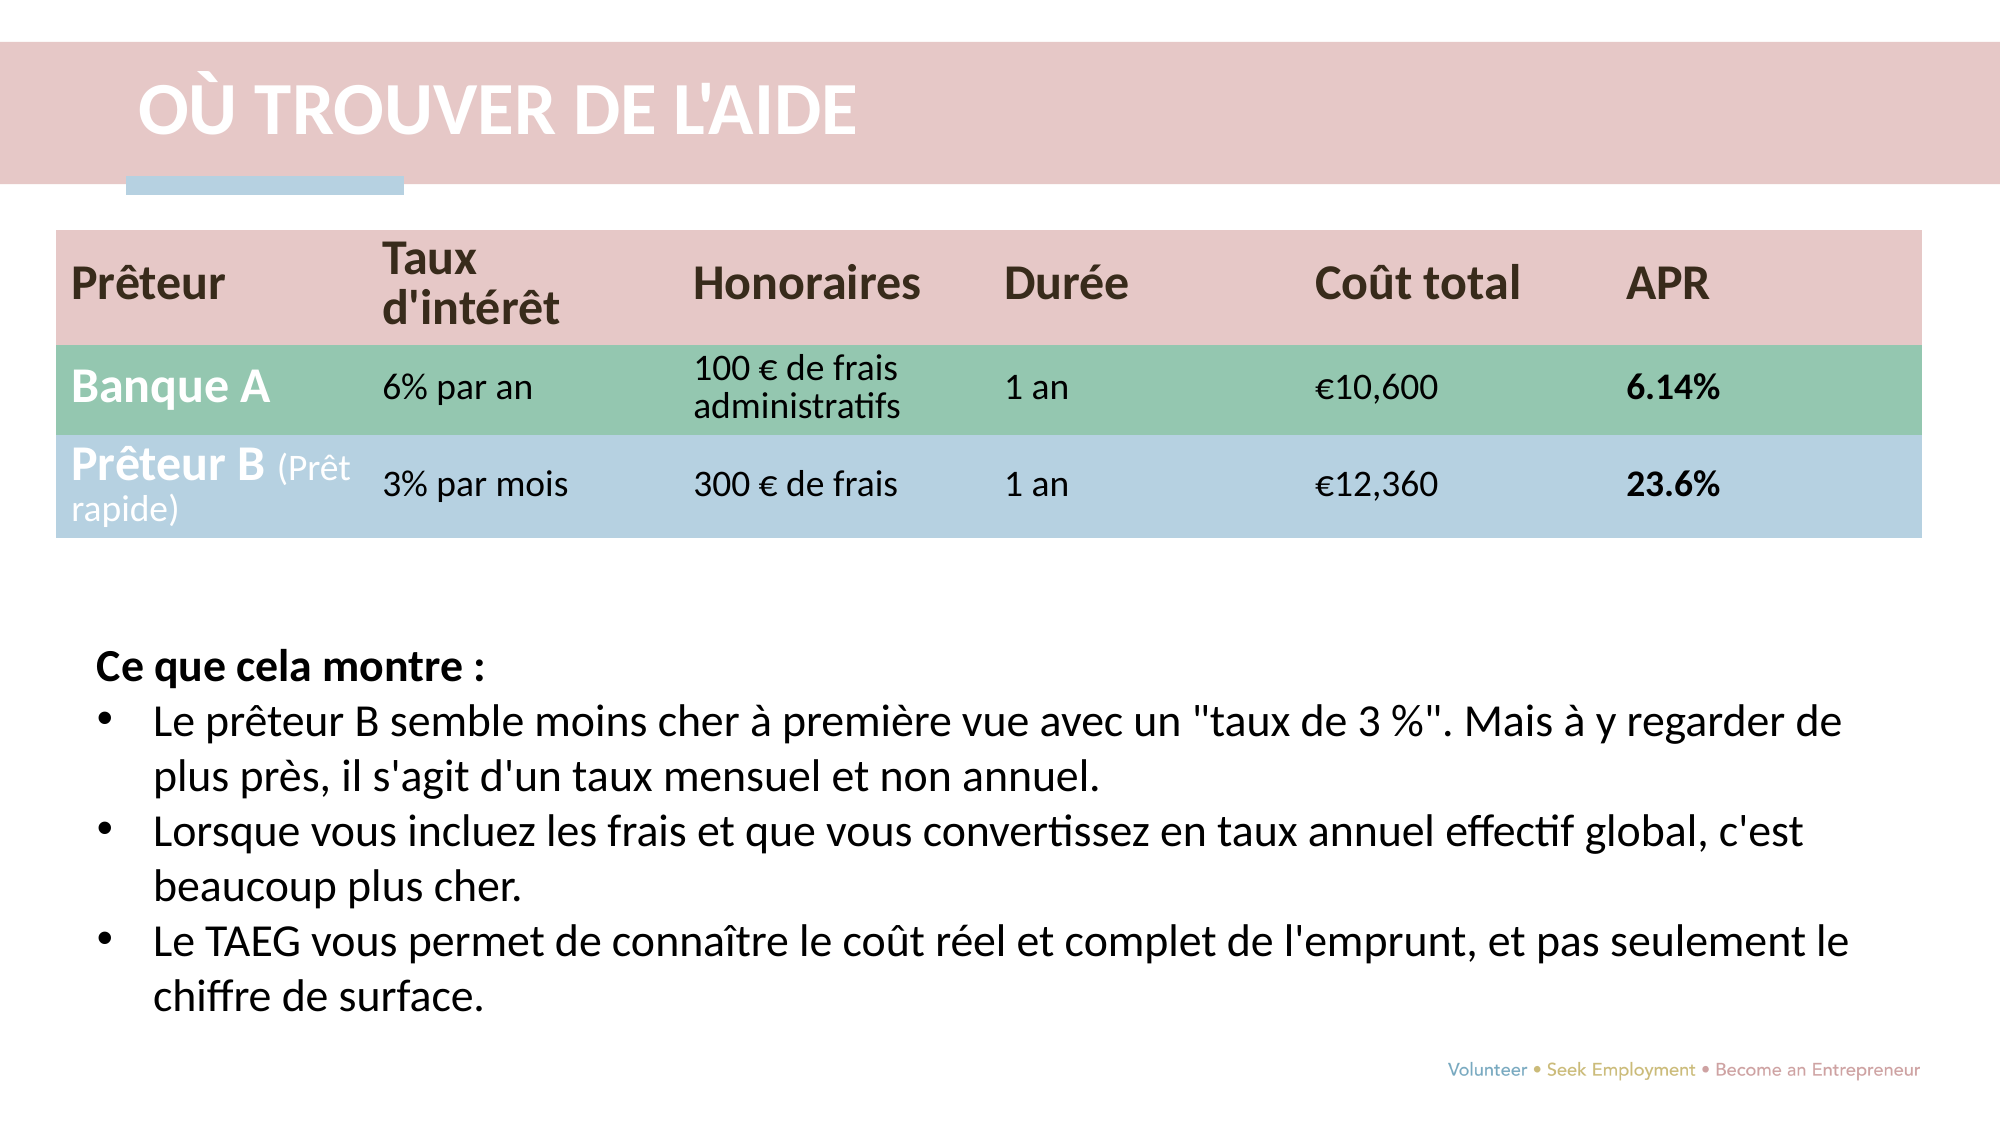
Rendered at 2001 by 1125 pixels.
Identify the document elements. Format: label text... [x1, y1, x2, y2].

text_box Ce que cela montre : Le prêteur B semble moins cher à première vue avec un "taux de 3 %". Mais à y regarder de plus près, il s'agit d'un taux mensuel et non annuel. Lorsque vous incluez les frais et que vous convertissez en taux annuel effectif global, c'est beaucoup plus cher. Le TAEG vous permet de connaître le coût réel et complet de l'emprunt, et pas seulement le chiffre de surface. [82, 628, 1872, 1028]
table_cell €12,360 [1300, 435, 1611, 538]
table_header Honoraires [678, 230, 989, 345]
table_header Prêteur [56, 230, 367, 345]
table_cell 100 € de frais administratifs [678, 345, 989, 435]
table_cell €10,600 [1300, 345, 1611, 435]
table_cell 23.6% [1611, 435, 1922, 538]
table_header Coût total [1300, 230, 1611, 345]
table_cell 3% par mois [367, 435, 678, 538]
table_cell 6.14% [1611, 345, 1922, 435]
list OÙ TROUVER DE L'AIDE [123, 51, 1913, 170]
table_header Taux d'intérêt [367, 230, 678, 345]
text_box [56, 189, 1967, 616]
picture [1418, 1046, 1971, 1103]
table_header APR [1611, 230, 1922, 345]
table_cell 300 € de frais [678, 435, 989, 538]
table_cell 1 an [989, 435, 1300, 538]
table_cell 1 an [989, 345, 1300, 435]
table_cell Banque A [56, 345, 367, 435]
table_header Durée [989, 230, 1300, 345]
table_cell Prêteur B (Prêt rapide) [56, 435, 367, 538]
table_cell 6% par an [367, 345, 678, 435]
